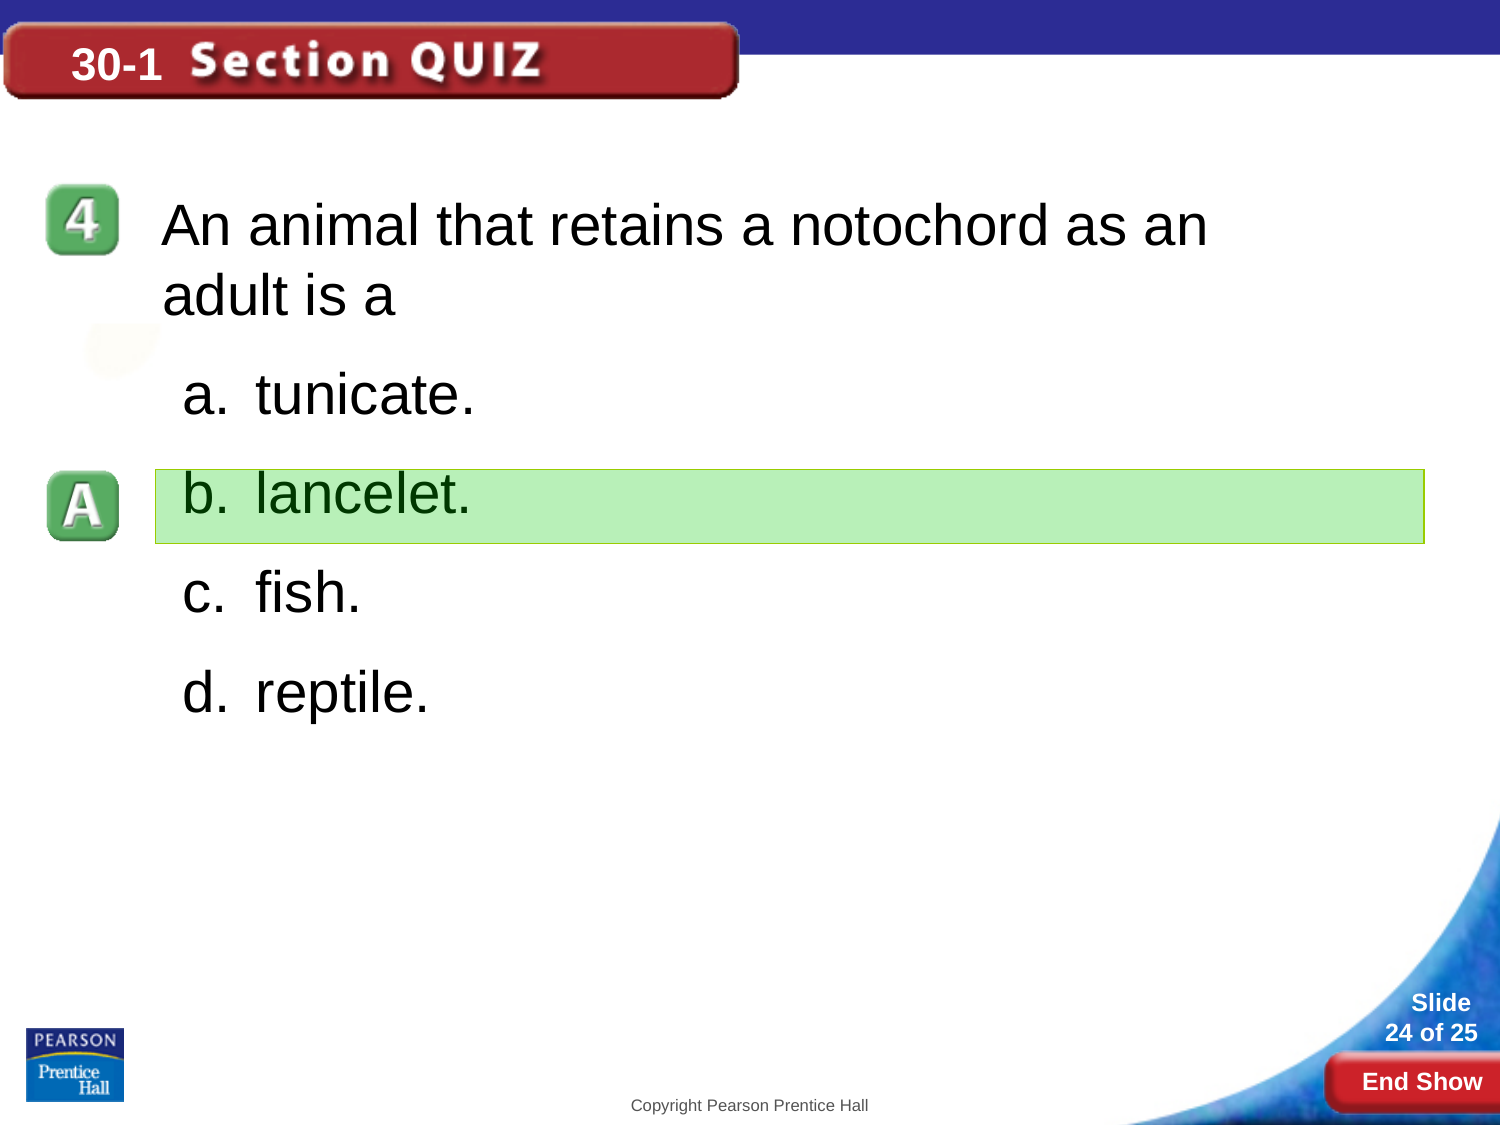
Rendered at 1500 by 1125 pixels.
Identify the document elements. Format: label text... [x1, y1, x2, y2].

text_box [155, 469, 1424, 544]
list An animal that retains a notochord as an adult is a tunicate. lancelet. fish. reptile. [44, 179, 1277, 888]
picture [0, 0, 1500, 1125]
picture [38, 178, 136, 264]
footer Copyright Pearson Prentice Hall [512, 1087, 988, 1113]
title 30-1 [2, 26, 179, 98]
